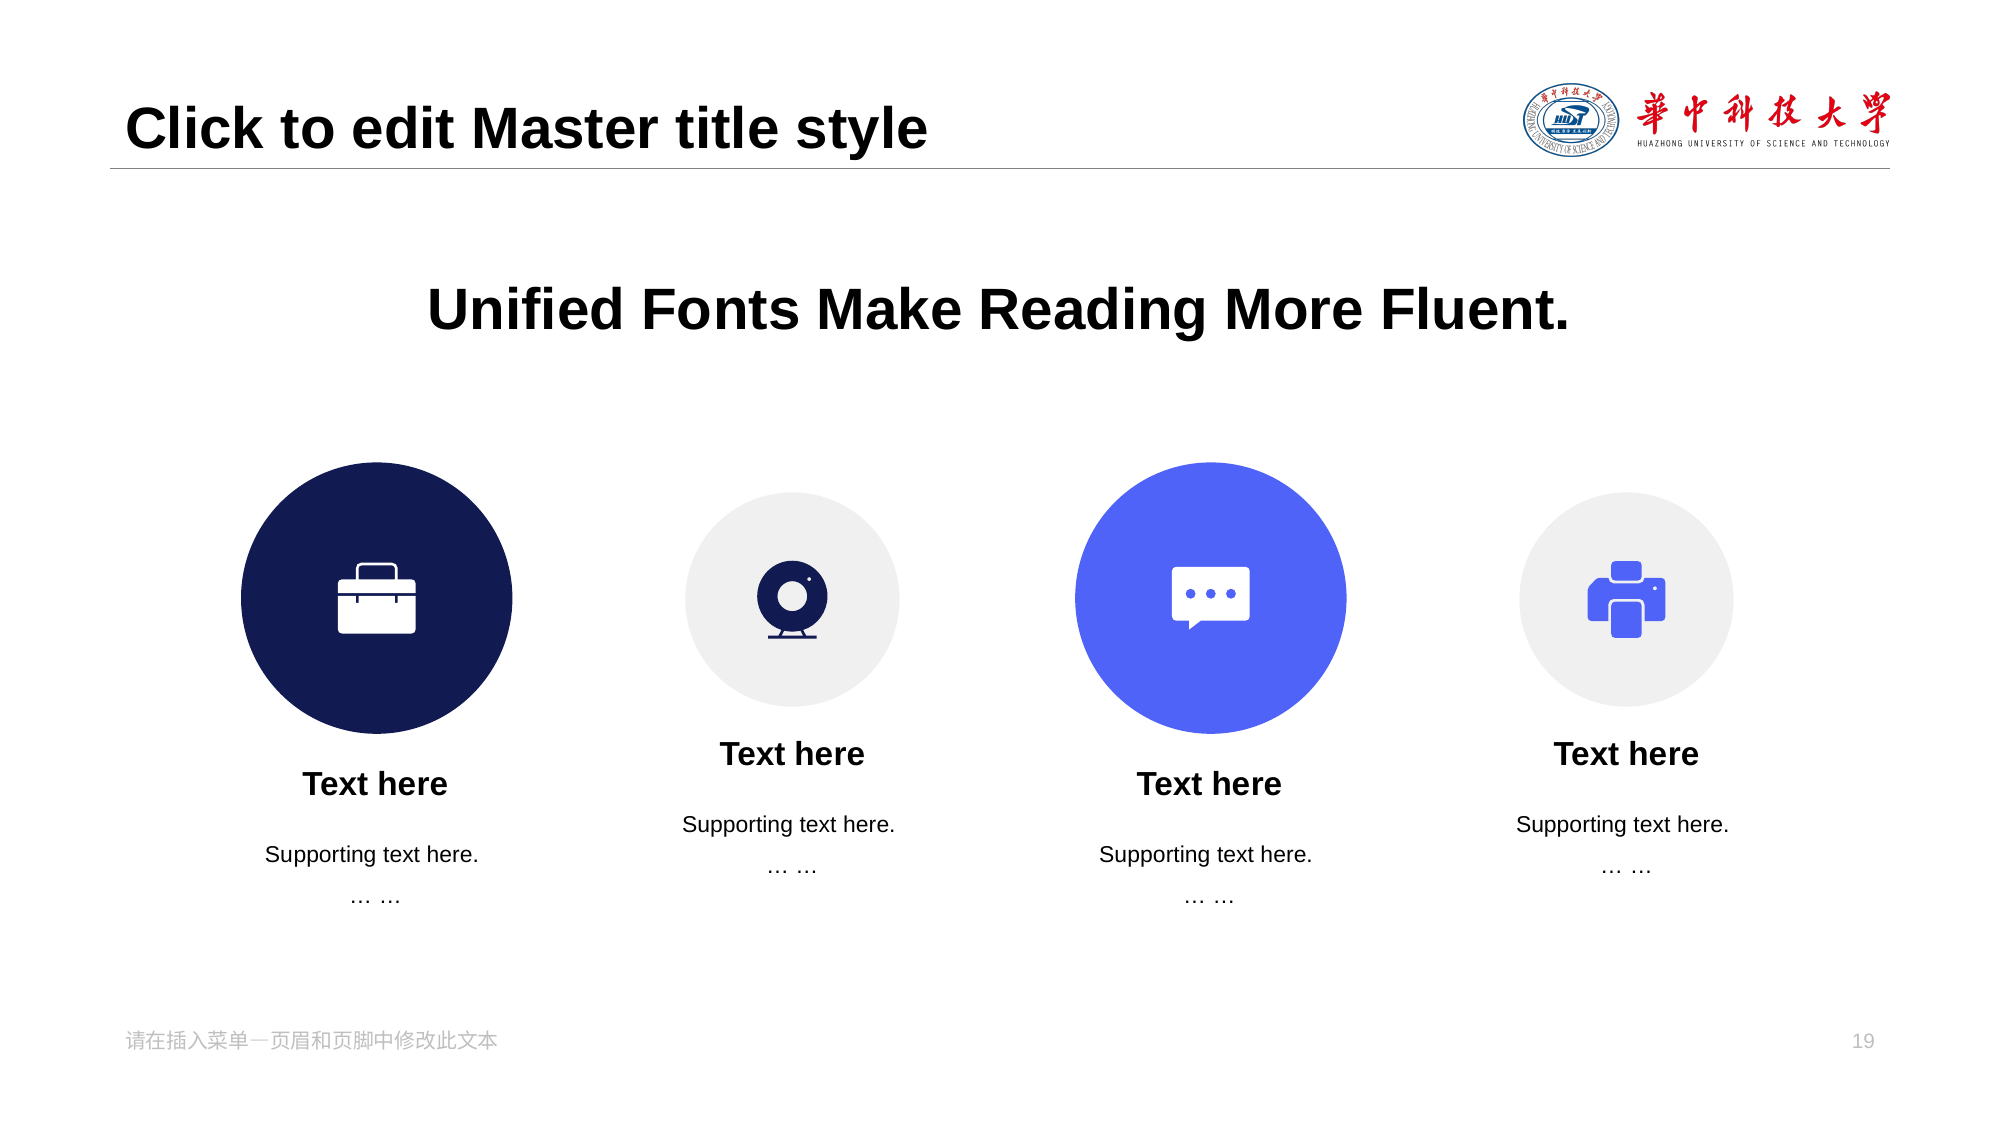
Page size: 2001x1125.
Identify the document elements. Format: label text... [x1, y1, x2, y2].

text_box [1074, 461, 1348, 735]
footer 请在插入菜单—页眉和页脚中修改此文本 [109, 1023, 790, 1058]
text_box Text he re [1008, 745, 1411, 818]
text_box [1611, 561, 1642, 581]
text_box Supporting text here. … … [591, 788, 994, 939]
text_box Unified Fo nts Make Reading More Fluent. [109, 237, 1890, 349]
text_box [337, 595, 416, 634]
text_box [684, 491, 901, 708]
text_box [337, 562, 416, 594]
text_box [1611, 601, 1642, 638]
text_box [239, 461, 514, 735]
text_box Text he re [1425, 715, 1828, 788]
slide_number 19 [1412, 1023, 1890, 1058]
title Click to edit Master title style [109, 0, 1890, 169]
text_box [757, 560, 828, 639]
text_box [1518, 491, 1735, 708]
text_box Text he re [174, 745, 577, 818]
text_box Text he re [591, 715, 994, 788]
text_box [1171, 566, 1250, 630]
text_box [1587, 577, 1666, 622]
text_box Supporting text here. … … [1425, 788, 1828, 939]
text_box Su pporting text here. … … [1008, 818, 1411, 969]
text_box Su pporting text here. … … [174, 818, 577, 969]
